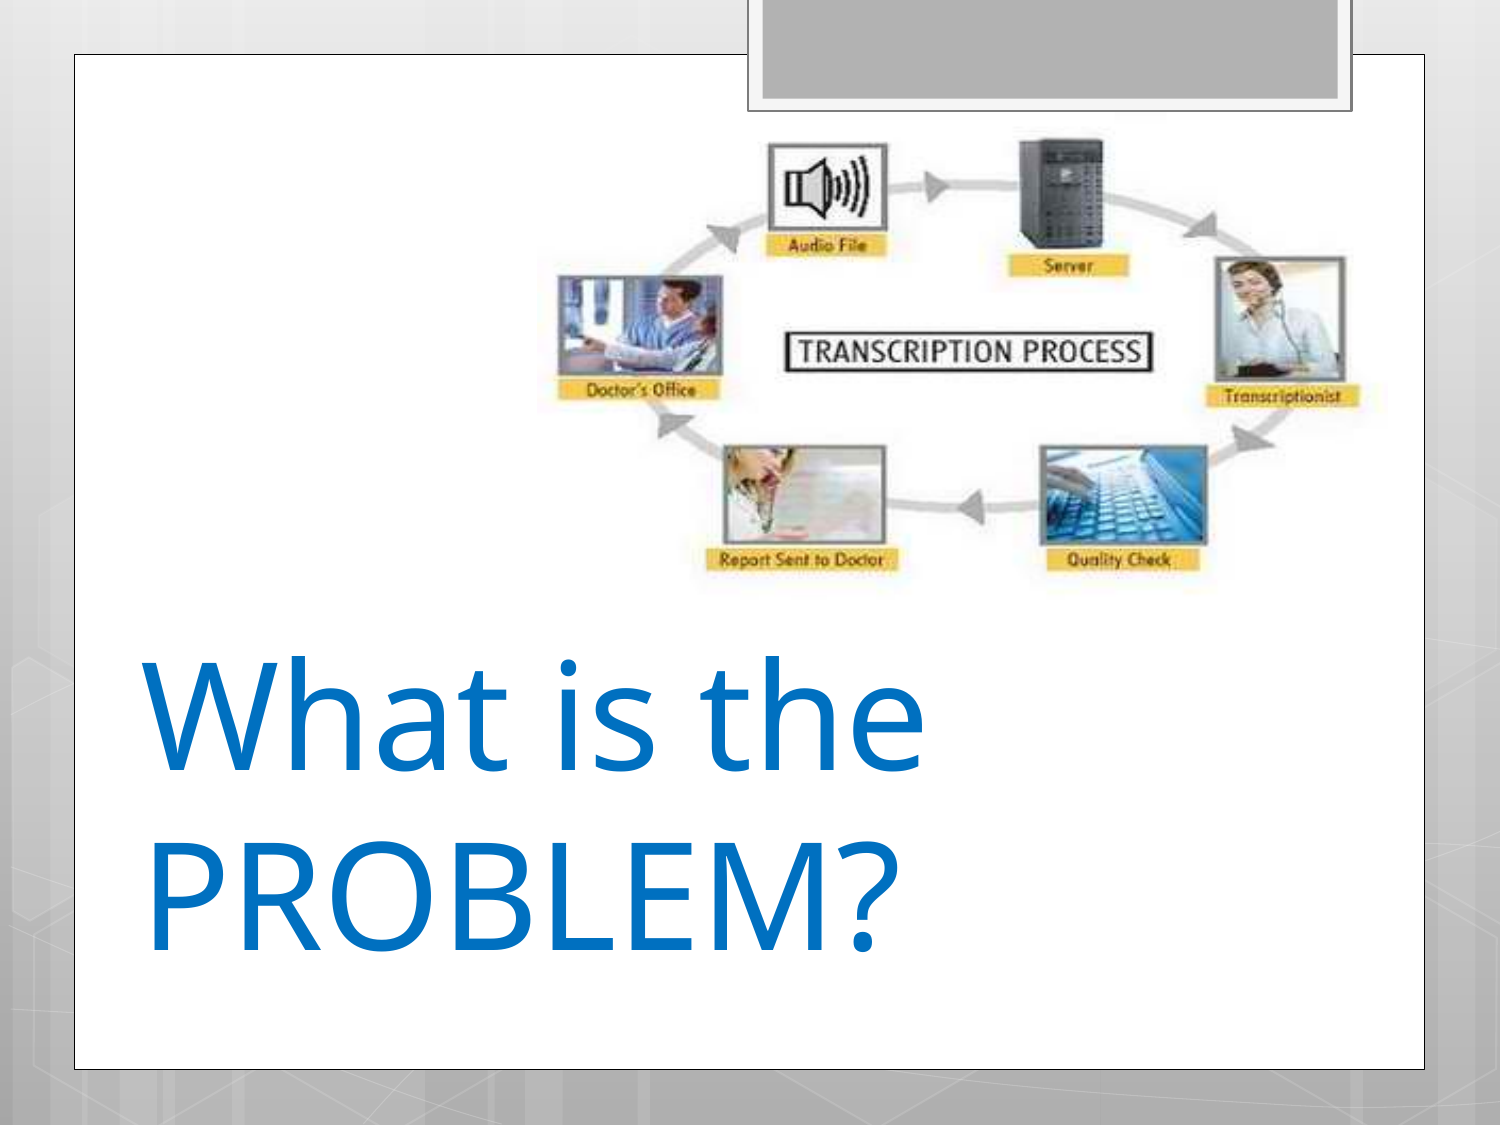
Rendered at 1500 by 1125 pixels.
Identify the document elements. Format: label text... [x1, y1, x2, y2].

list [537, 112, 1388, 601]
title What is the PROBLEM? [125, 350, 1038, 988]
